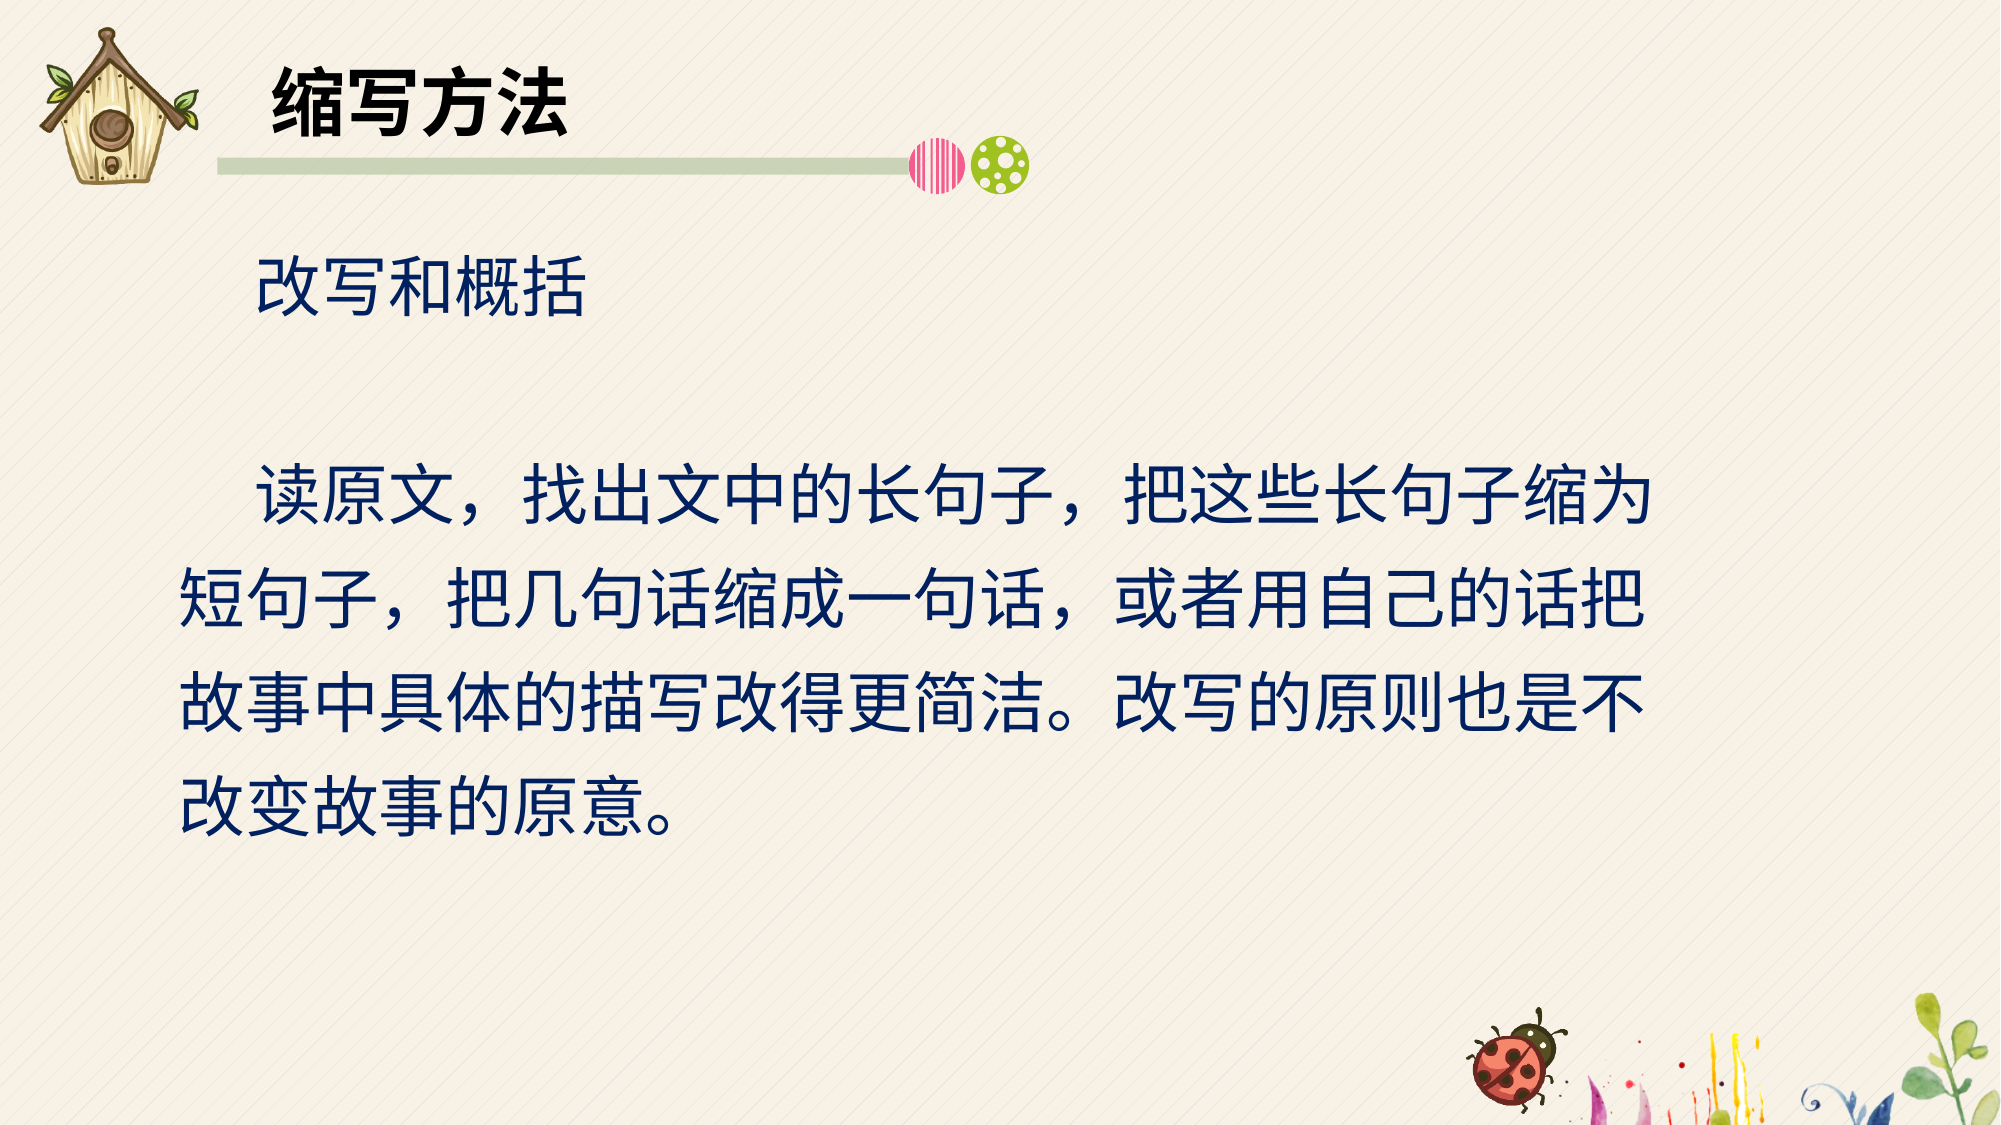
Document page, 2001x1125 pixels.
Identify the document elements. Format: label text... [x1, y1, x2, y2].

text_box 改写和概括 读原文，找出文中的长句子，把这些长句子缩为短句子，把几句话缩成一句话，或者用自己的话把故事中具体的描写改得更简洁。改写的原则也是不改变故事的原意。 [164, 213, 1710, 852]
text_box [970, 135, 1030, 195]
text_box 缩写方法 [256, 48, 586, 137]
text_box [217, 137, 965, 195]
picture [1374, 827, 2001, 1125]
picture [39, 27, 199, 185]
